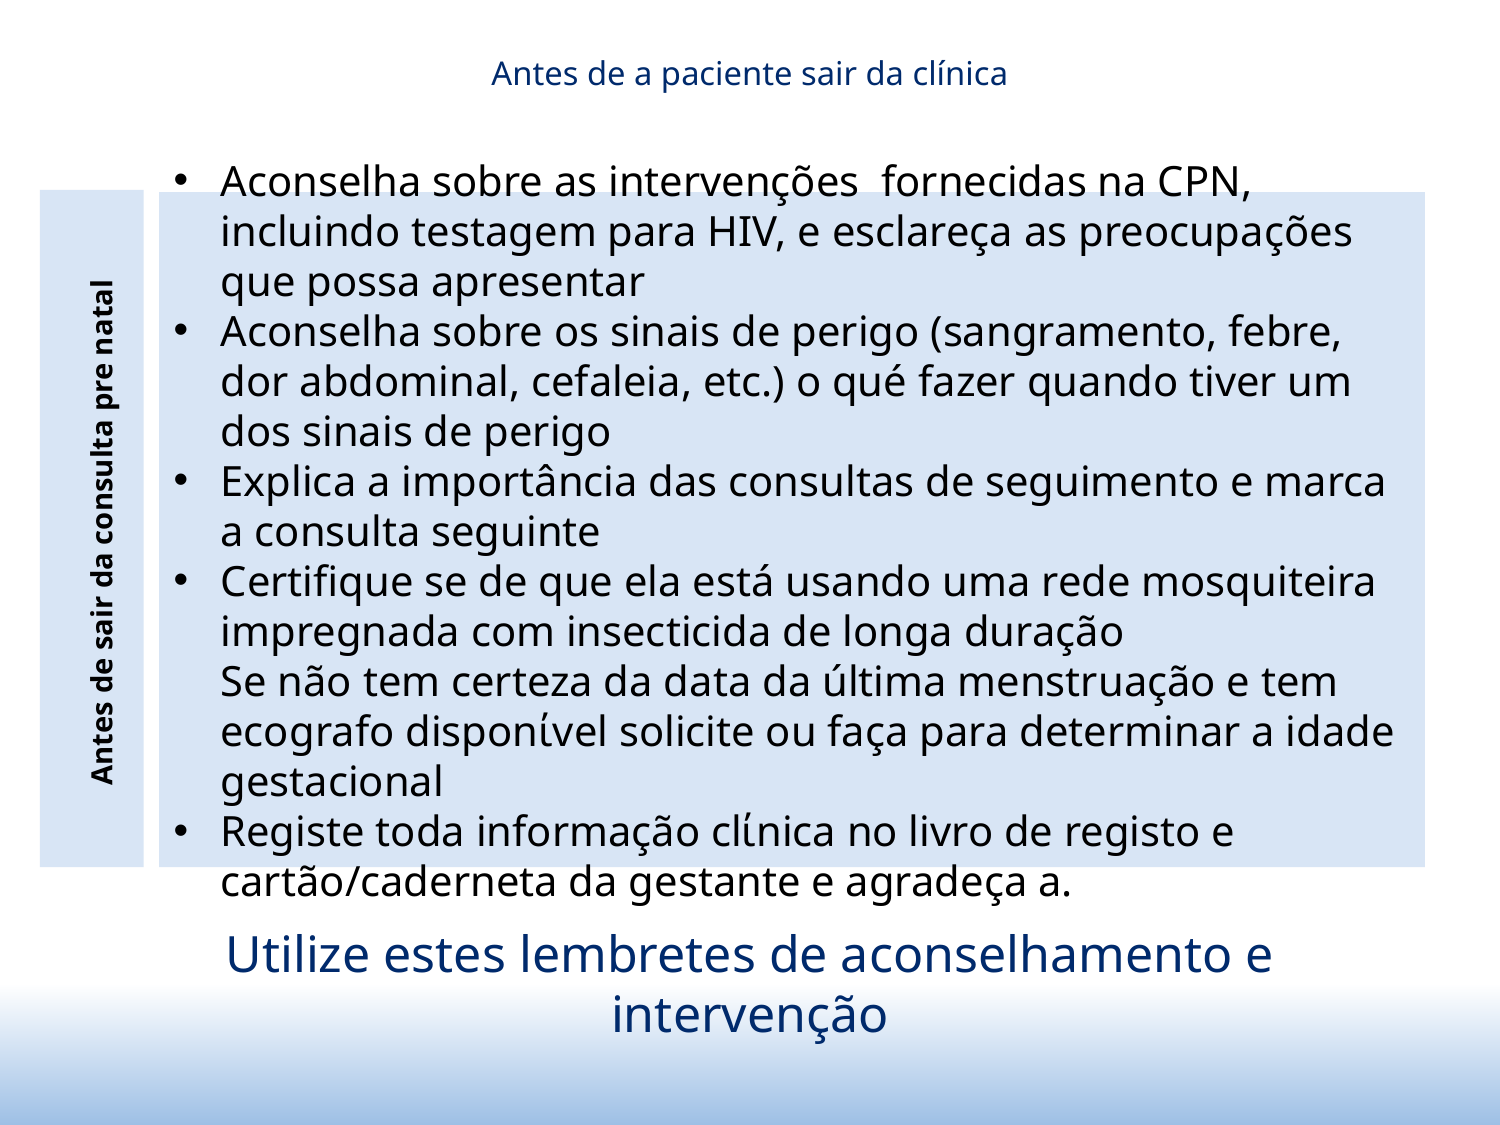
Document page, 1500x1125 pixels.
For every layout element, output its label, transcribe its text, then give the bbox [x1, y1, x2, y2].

text_box Utilize estes lembretes de aconselhamento e intervenção [74, 837, 1425, 1043]
text_box Aconselha sobre as intervenções fornecidas na CPN, incluindo testagem para HIV, e esclareça as preocupações que possa apresentar Aconselha sobre os sinais de perigo (sangramento, febre, dor abdominal, cefaleia, etc.) o qué fazer quando tiver um dos sinais de perigo Explica a importância das consultas de seguimento e marca a consulta seguinte Certifique se de que ela está usando uma rede mosquiteira impregnada com insecticida de longa duração Se não tem certeza da data da última menstruação e tem ecografo disponίvel solicite ou faça para determinar a idade gestacional Registe toda informação clίnica no livro de registo e cartão/caderneta da gestante e agradeça a. [157, 190, 1427, 869]
title Antes de a paciente sair da clínica [75, 45, 1425, 100]
text_box Antes de sair da consulta pre natal [38, 188, 146, 869]
